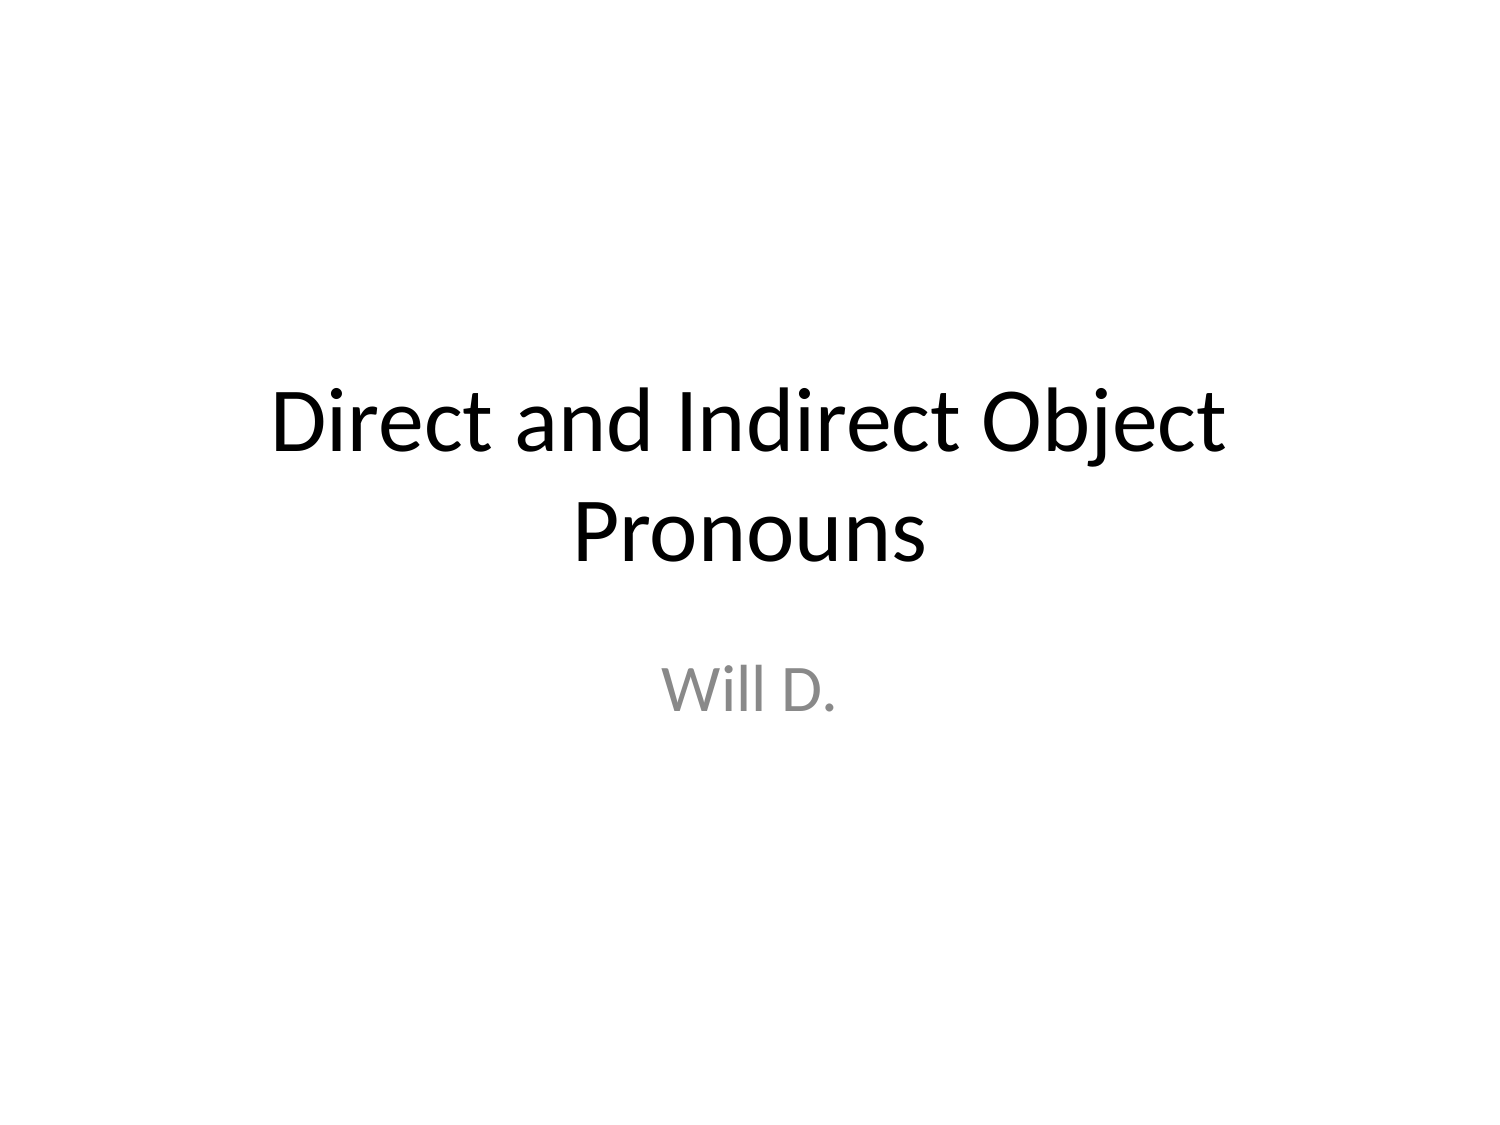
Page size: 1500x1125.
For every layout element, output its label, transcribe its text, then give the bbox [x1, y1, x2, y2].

title Direct and Indirect Object Pronouns [112, 349, 1388, 591]
subtitle Will D. [224, 637, 1276, 926]
